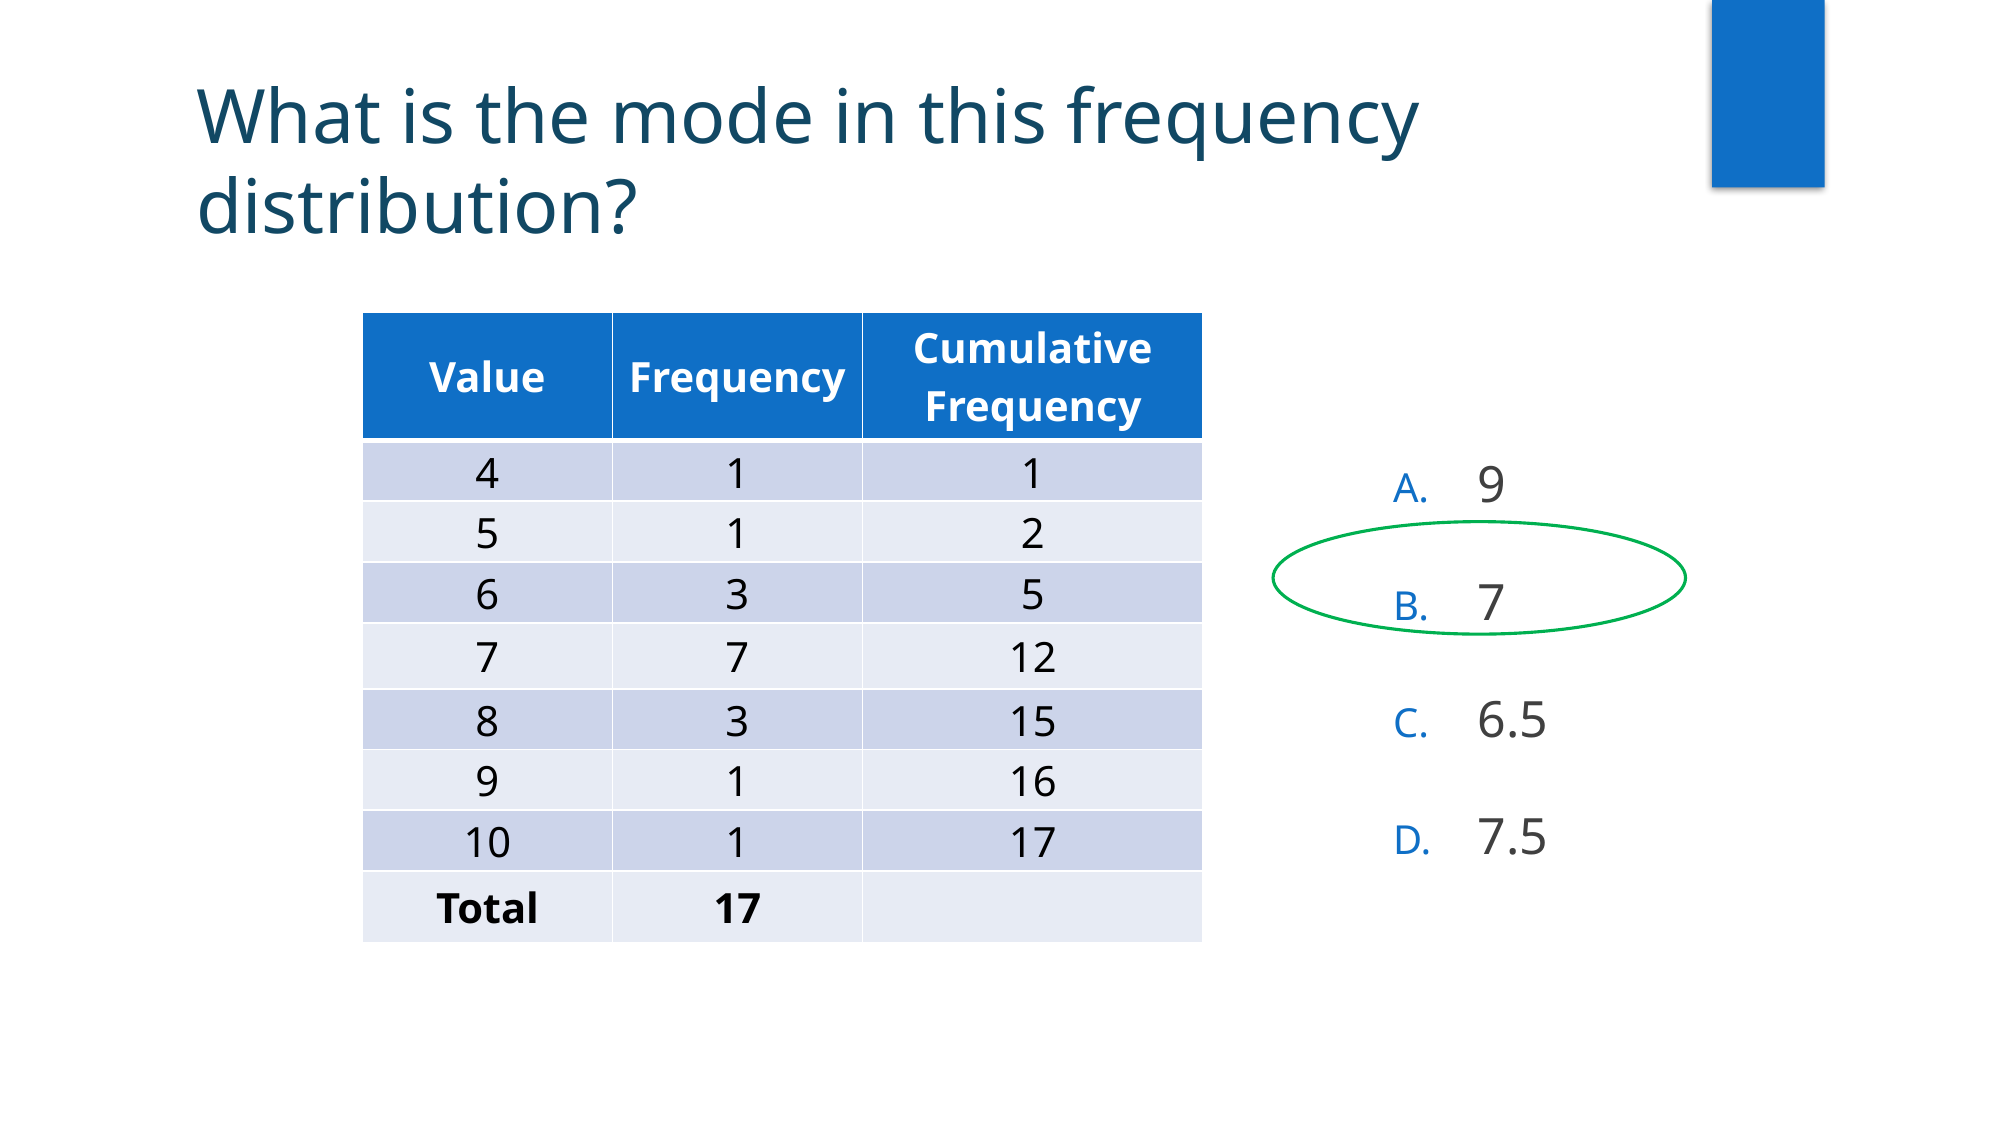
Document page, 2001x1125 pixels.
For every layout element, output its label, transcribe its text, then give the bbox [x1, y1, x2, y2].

table_cell 6 [363, 563, 612, 622]
table_cell Total [363, 872, 612, 942]
table_cell 15 [863, 690, 1202, 749]
table_cell 1 [613, 750, 862, 809]
table_cell 5 [863, 563, 1202, 622]
table_cell 3 [613, 563, 862, 622]
table_cell 1 [613, 502, 862, 561]
table_cell 9 [363, 750, 612, 809]
table_cell 17 [863, 811, 1202, 870]
table_cell 7 [613, 624, 862, 688]
table_cell 4 [363, 443, 612, 500]
table_cell 1 [613, 443, 862, 500]
table_cell 17 [613, 872, 862, 942]
table_cell 2 [863, 502, 1202, 561]
text_box [1271, 520, 1688, 636]
table_cell 1 [863, 443, 1202, 500]
table_cell 10 [363, 811, 612, 870]
title What is the mode in this frequency distribution? [181, 99, 1619, 217]
table_cell 7 [363, 624, 612, 688]
table_header Value [363, 313, 612, 438]
table_cell [863, 872, 1202, 942]
table_cell 3 [613, 690, 862, 749]
table_header Cumulative Frequency [863, 313, 1202, 438]
table_cell 5 [363, 502, 612, 561]
table_header Frequency [613, 313, 862, 438]
table_cell 12 [863, 624, 1202, 688]
table_cell 1 [613, 811, 862, 870]
table_cell 8 [363, 690, 612, 749]
list 9 7 6.5 7.5 [1312, 425, 1694, 810]
table_cell 16 [863, 750, 1202, 809]
